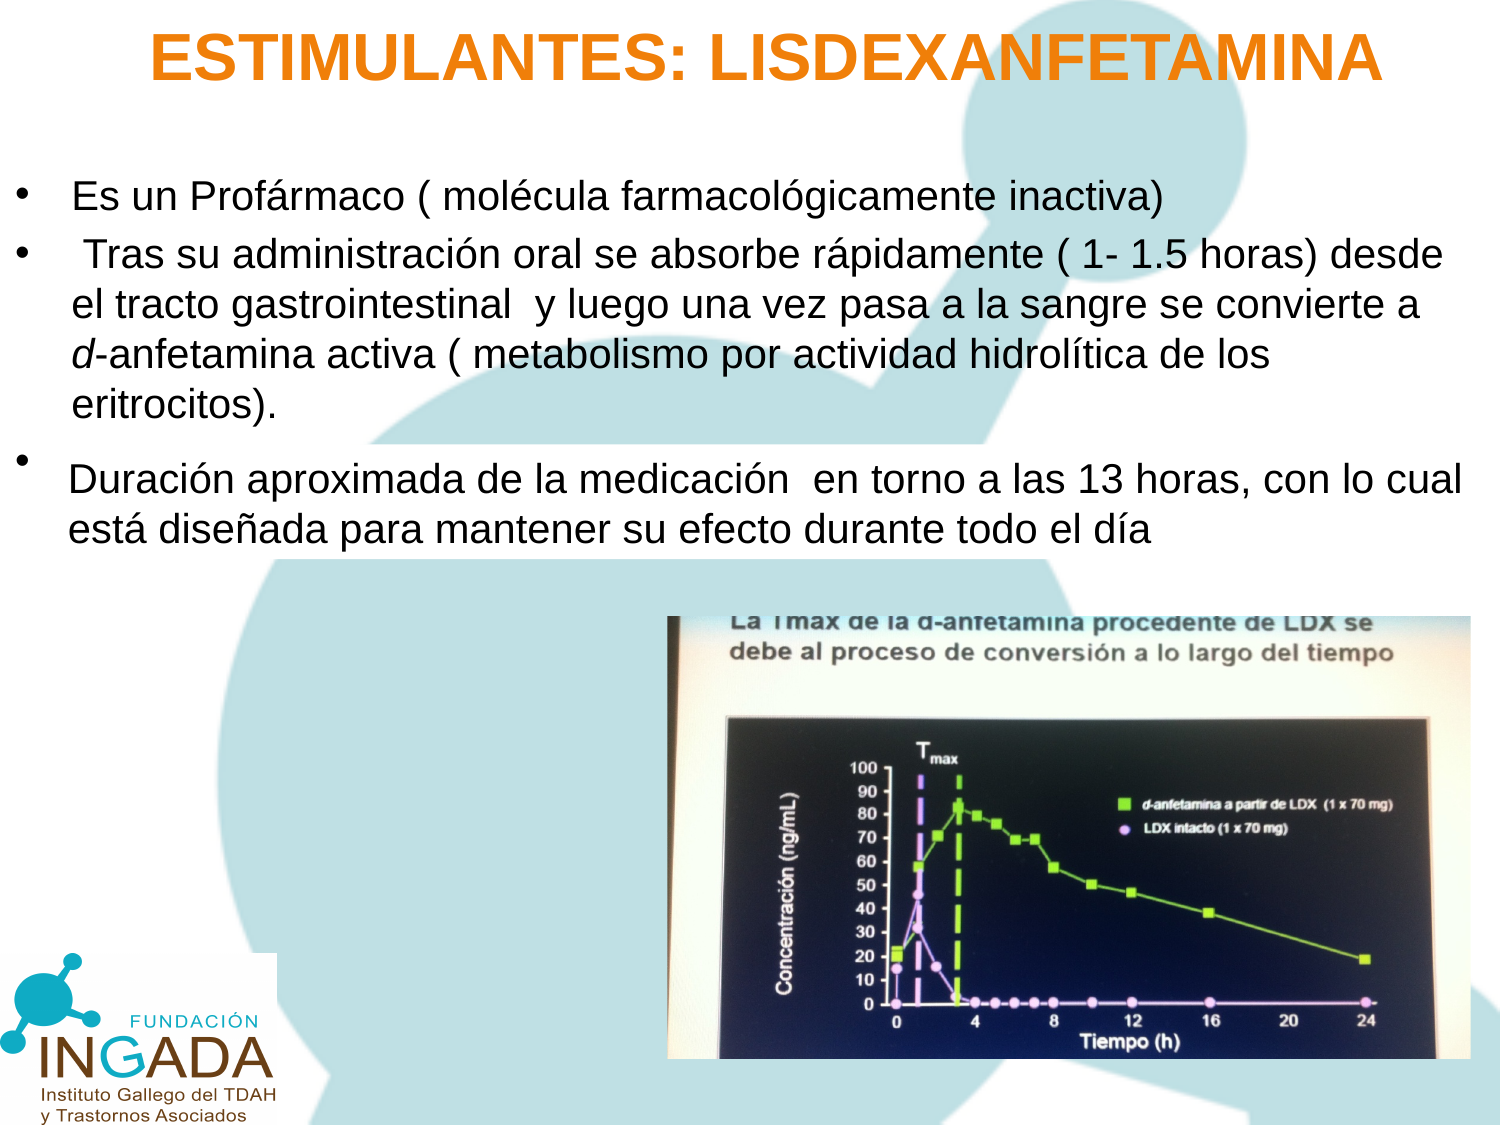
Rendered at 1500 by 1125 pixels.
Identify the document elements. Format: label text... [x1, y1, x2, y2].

list Es un Profármaco ( molécula farmacológicamente inactiva) Tras su administración oral se absorbe rápidamente ( 1- 1.5 horas) desde el tracto gastrointestinal y luego una vez pasa a la sangre se convierte a d-anfetamina activa ( metabolismo por actividad hidrolítica de los eritrocitos). Máximo pico de acción en torno a las 3.5 horas [0, 160, 1471, 904]
picture [0, 953, 277, 1125]
title ESTIMULANTES: LISDEXANFETAMINA [76, 0, 1459, 148]
picture [666, 616, 1471, 1059]
text_box Duración aproximada de la medicación en torno a las 13 horas, con lo cual está diseñada para mantener su efecto durante todo el día [53, 444, 1483, 560]
